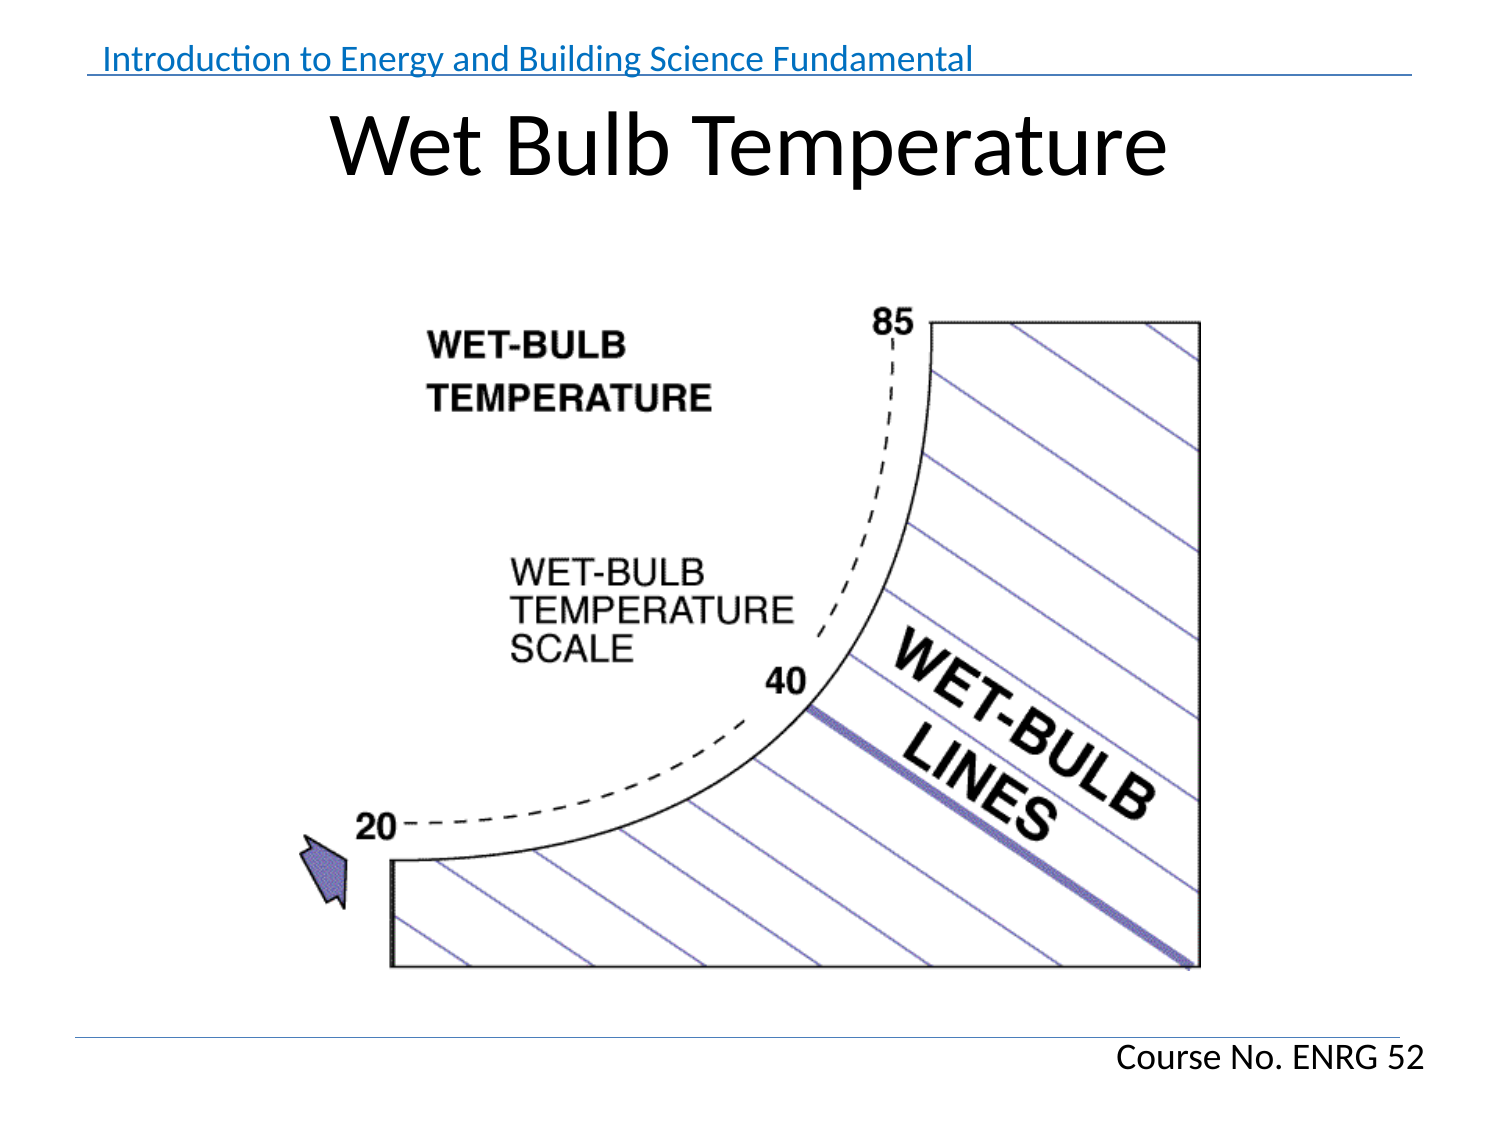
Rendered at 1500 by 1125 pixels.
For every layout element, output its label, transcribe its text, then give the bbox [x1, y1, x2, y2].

title Wet Bulb Temperature [75, 45, 1425, 233]
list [298, 296, 1201, 971]
